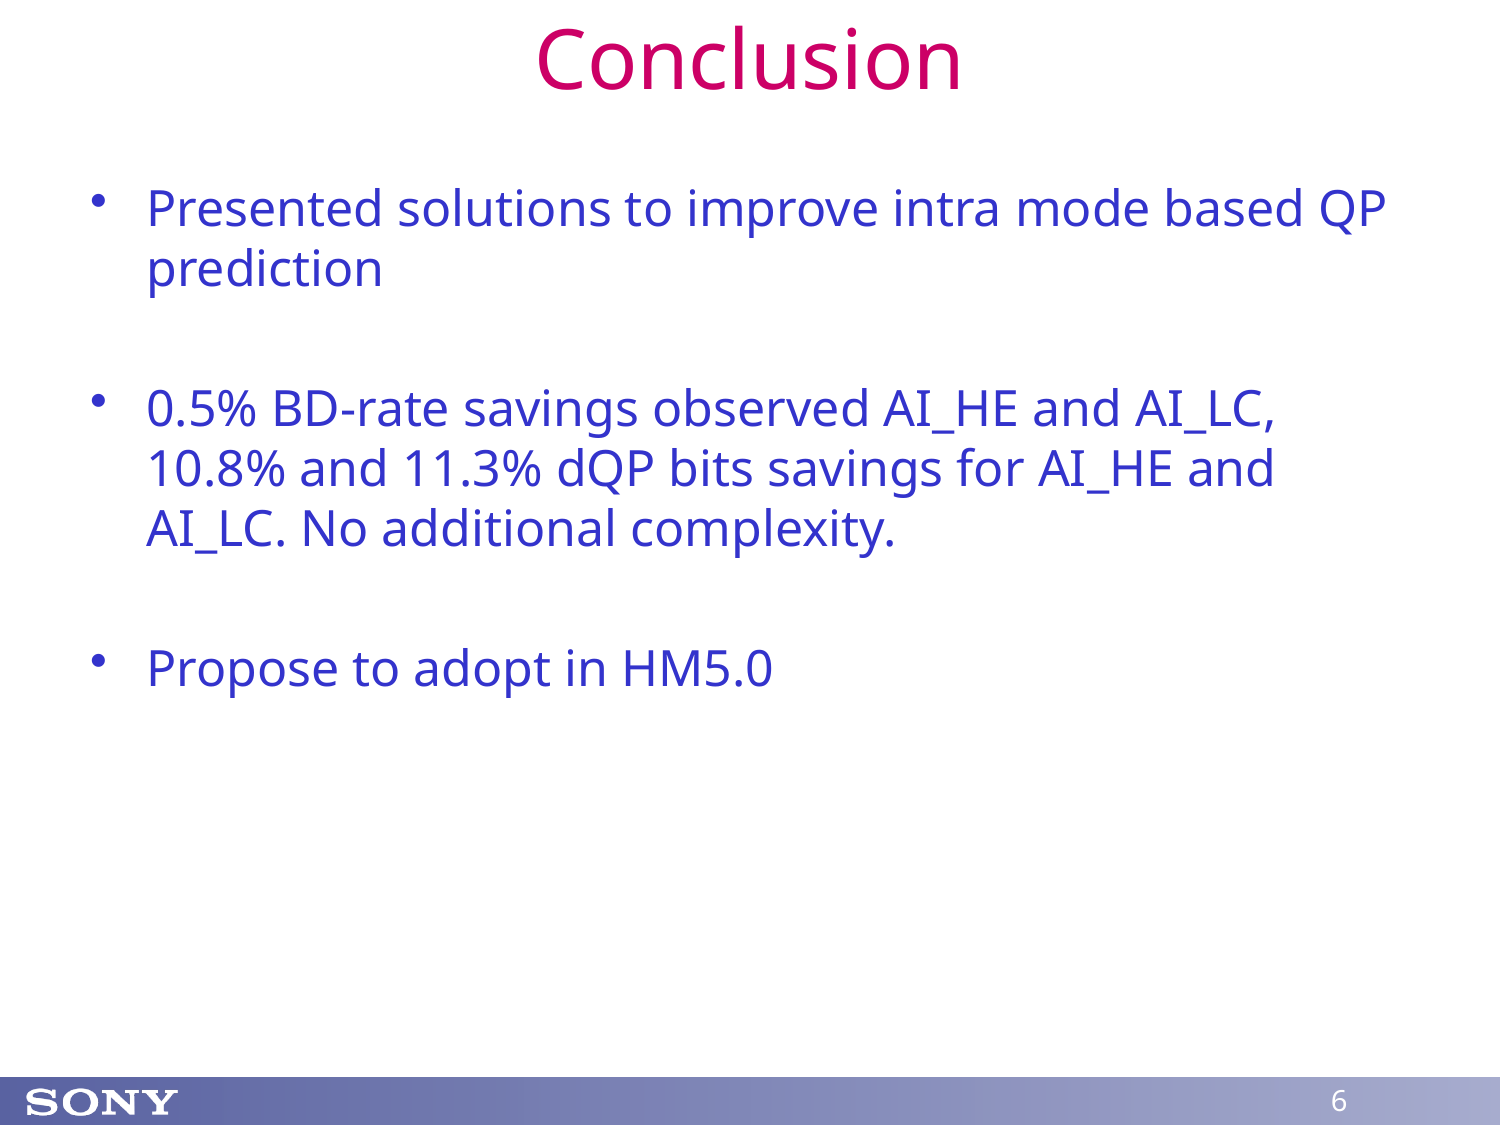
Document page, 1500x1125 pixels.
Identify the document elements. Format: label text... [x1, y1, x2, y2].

slide_number 6 [1049, 1074, 1363, 1125]
picture [26, 1088, 178, 1116]
list Presented solutions to improve intra mode based QP prediction 0.5% BD-rate savings observed AI_HE and AI_LC, 10.8% and 11.3% dQP bits savings for AI_HE and AI_LC. No additional complexity. Propose to adopt in HM5.0 [74, 168, 1444, 1032]
title Conclusion [112, 0, 1388, 115]
